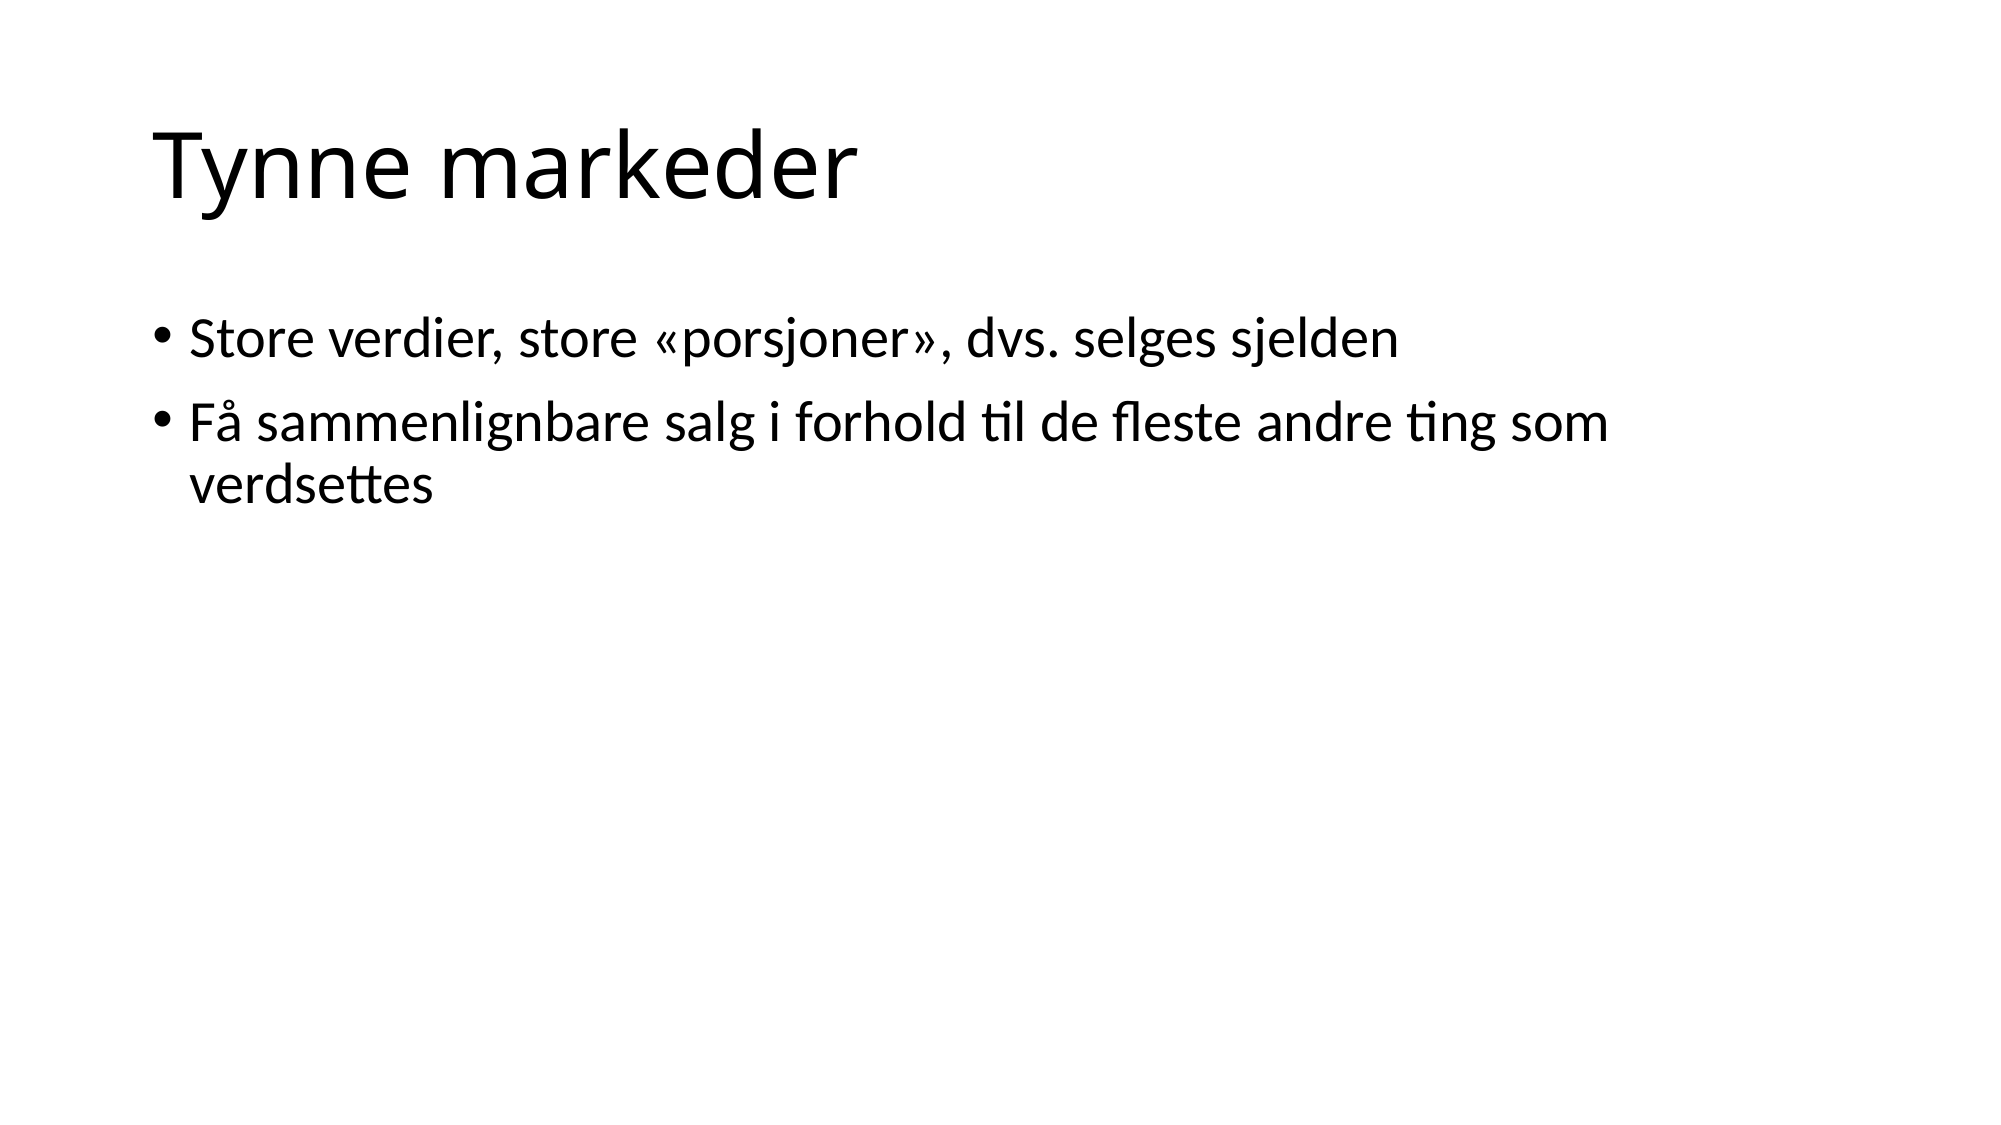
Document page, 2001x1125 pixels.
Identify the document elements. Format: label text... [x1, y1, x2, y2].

list Store verdier, store «porsjoner», dvs. selges sjelden Få sammenlignbare salg i forhold til de fleste andre ting som verdsettes [137, 299, 1863, 1014]
title Tynne markeder [137, 59, 1863, 278]
